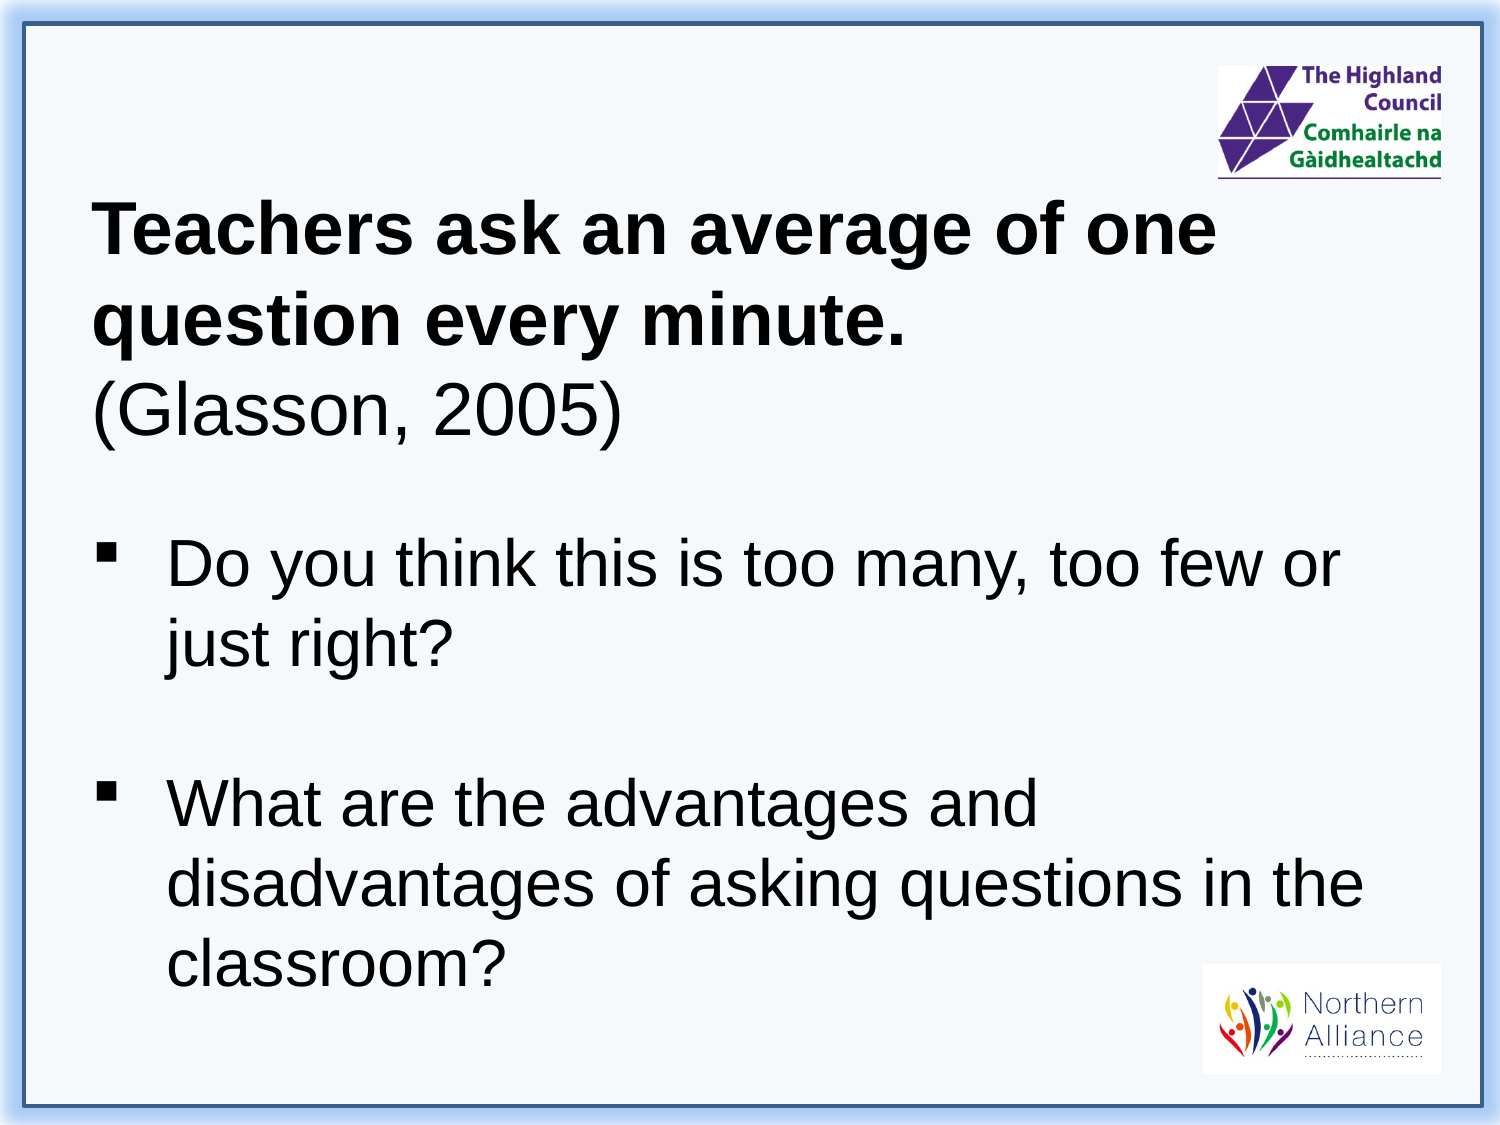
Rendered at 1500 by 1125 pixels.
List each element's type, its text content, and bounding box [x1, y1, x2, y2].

text_box Teachers ask an average of one question every minute. (Glasson, 2005) Do you think this is too many, too few or just right? What are the advantages and disadvantages of asking questions in the classroom? [76, 172, 1441, 1053]
text_box [22, 21, 1484, 1108]
picture [1218, 66, 1441, 179]
picture [1203, 963, 1441, 1075]
